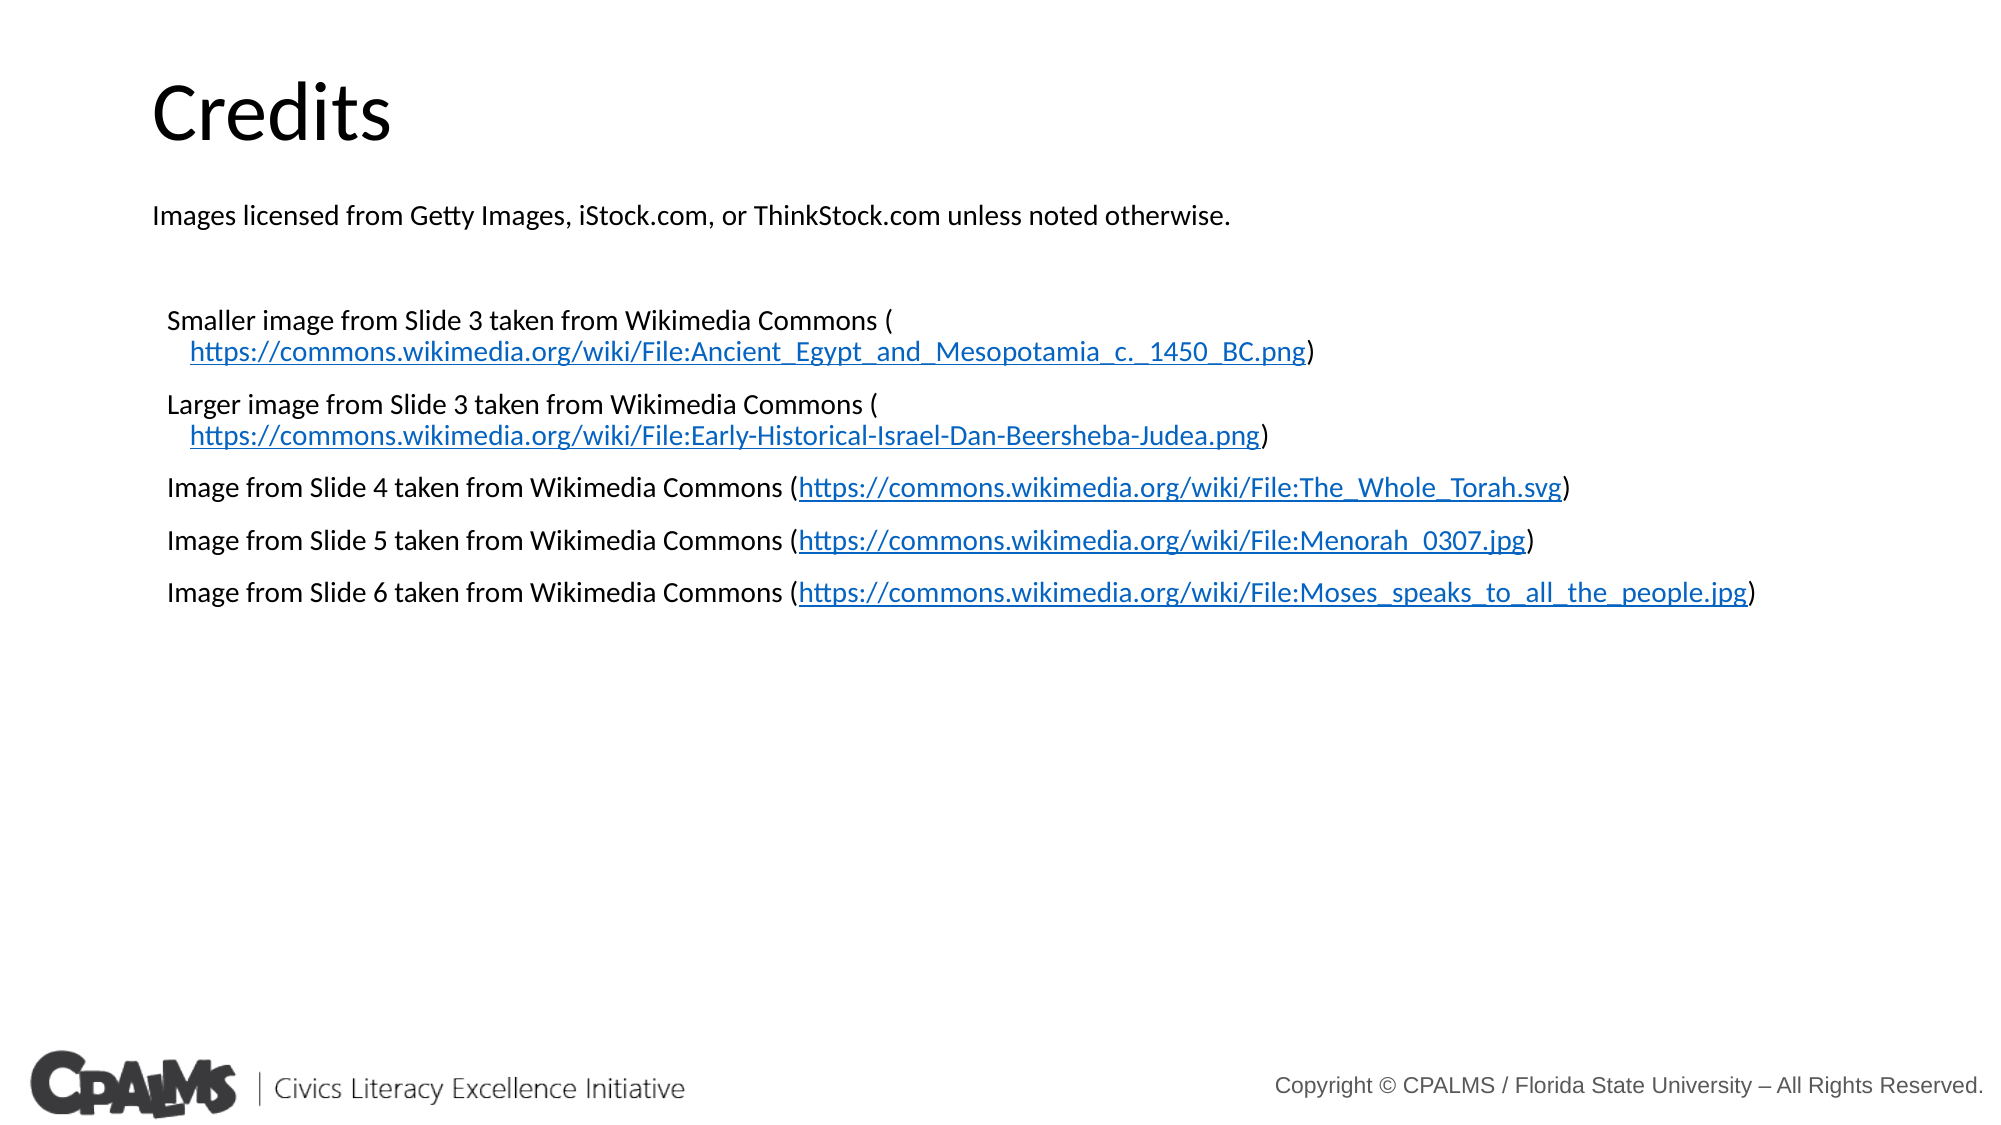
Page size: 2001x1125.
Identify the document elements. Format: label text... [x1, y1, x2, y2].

text_box Copyright © CPALMS / Florida State University – All Rights Reserved. [1055, 1054, 2000, 1115]
list Images licensed from Getty Images, iStock.com, or ThinkStock.com unless noted otherwise. Smaller image from Slide 3 taken from Wikimedia Commons (https://commons.wikimedia.org/wiki/File:Ancient_Egypt_and_Mesopotamia_c._1450_BC.png) Larger image from Slide 3 taken from Wikimedia Commons (https://commons.wikimedia.org/wiki/File:Early-Historical-Israel-Dan-Beersheba-Judea.png) Image from Slide 4 taken from Wikimedia Commons (https://commons.wikimedia.org/wiki/File:The_Whole_Torah.svg) Image from Slide 5 taken from Wikimedia Commons (https://commons.wikimedia.org/wiki/File:Menorah_0307.jpg) Image from Slide 6 taken from Wikimedia Commons (https://commons.wikimedia.org/wiki/File:Moses_speaks_to_all_the_people.jpg) [137, 192, 1863, 1014]
title Credits [137, 59, 1863, 167]
picture [11, 1042, 793, 1125]
